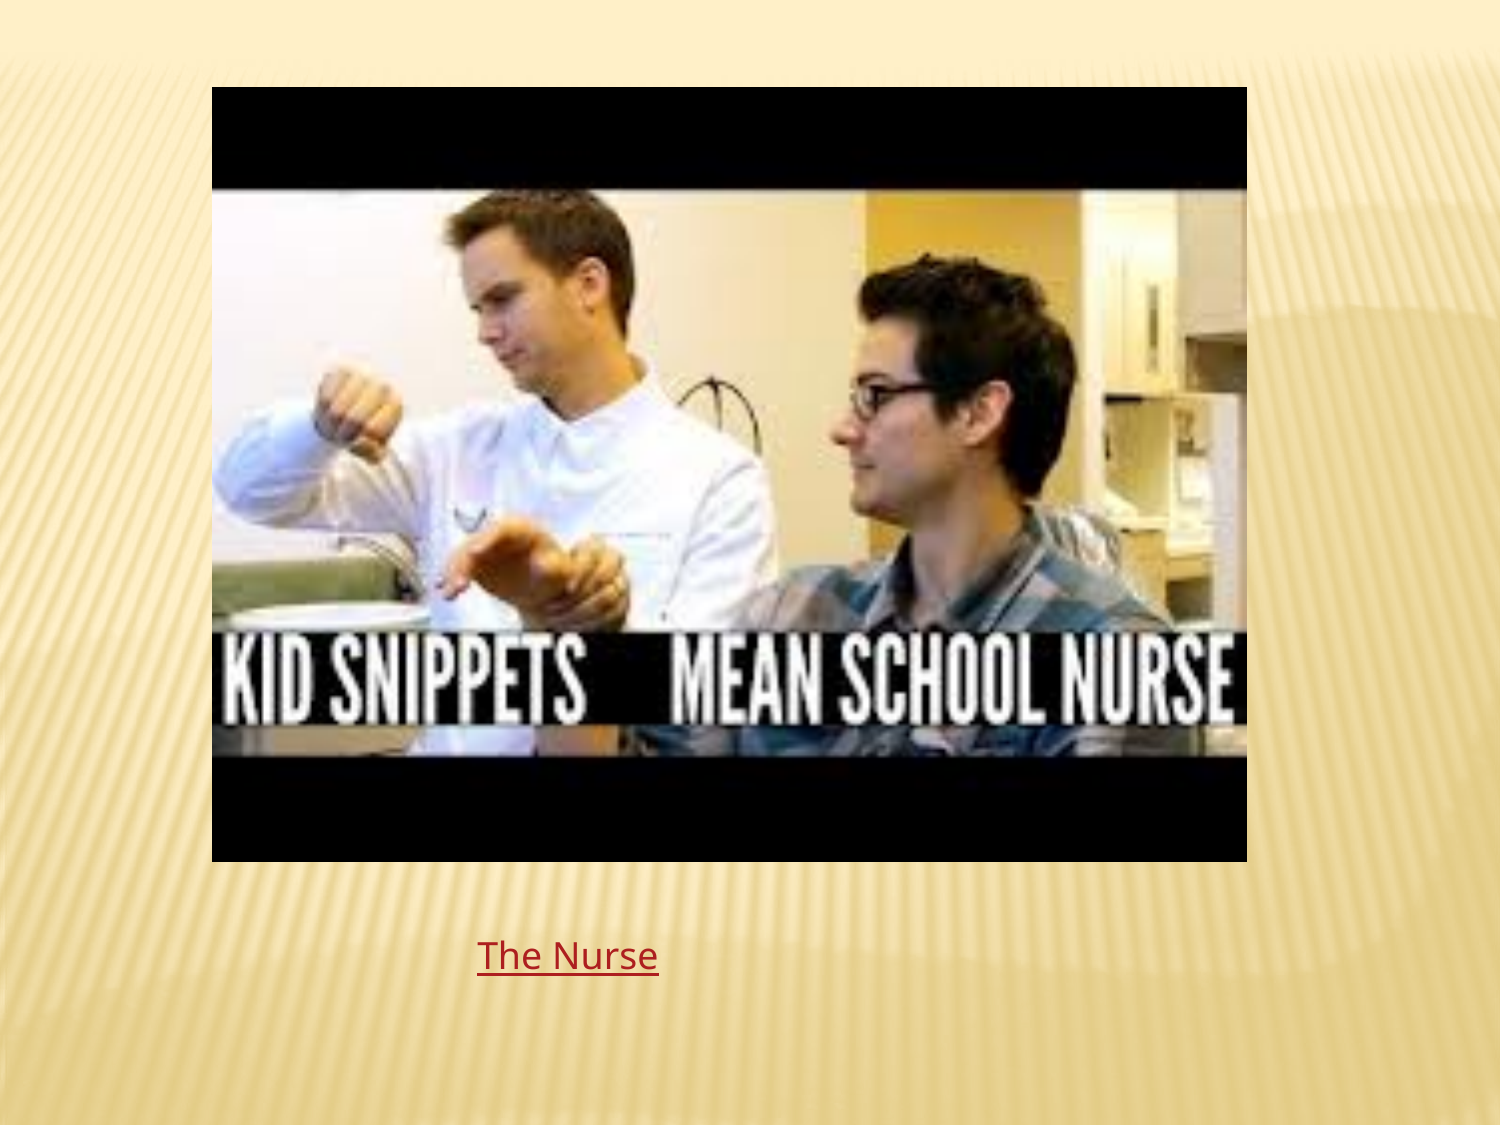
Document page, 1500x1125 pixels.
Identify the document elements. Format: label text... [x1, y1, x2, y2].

picture [212, 87, 1247, 863]
text_box The Nurse [462, 924, 1038, 991]
